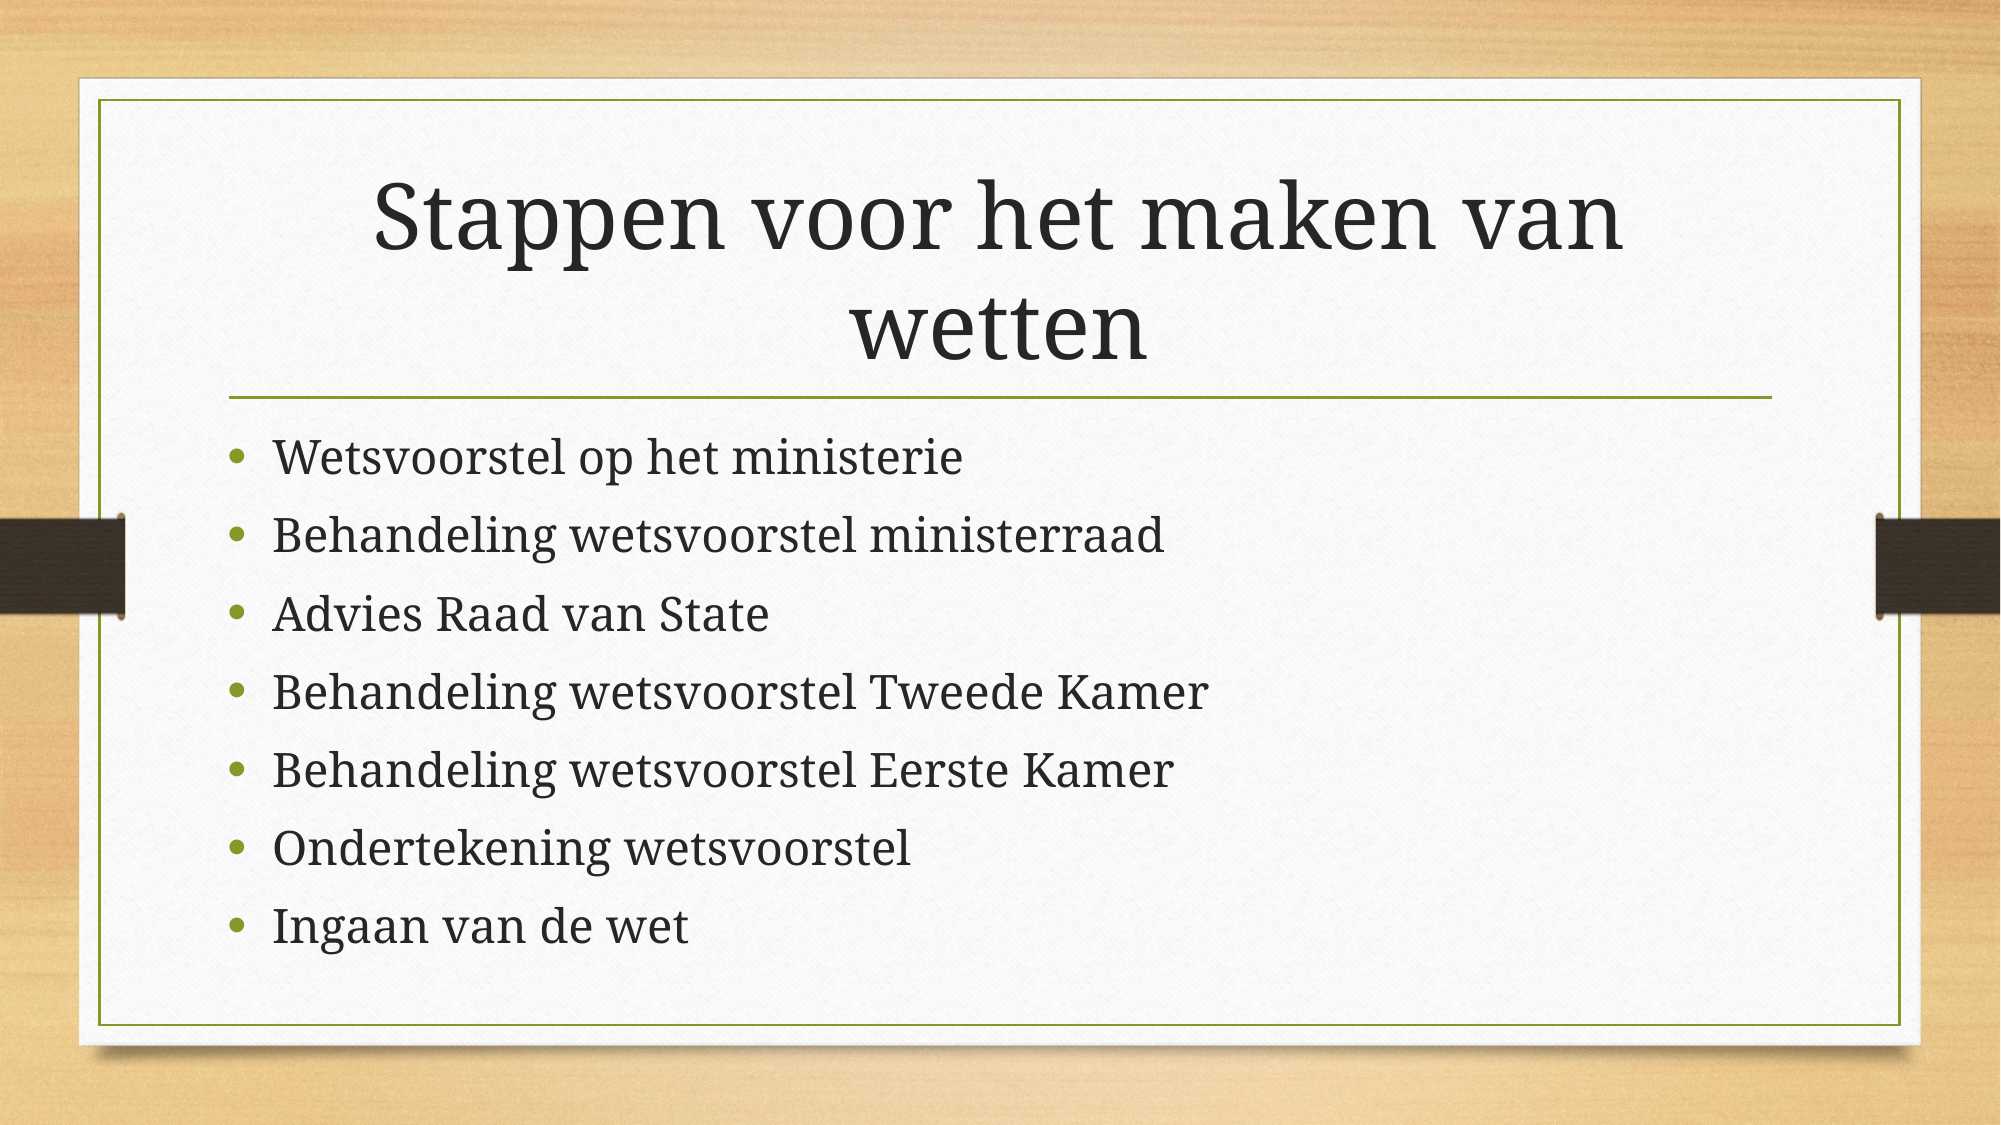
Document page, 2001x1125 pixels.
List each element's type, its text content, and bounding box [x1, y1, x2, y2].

title Stappen voor het maken van wetten [212, 161, 1788, 375]
picture [0, 0, 2001, 1125]
list Wetsvoorstel op het ministerie Behandeling wetsvoorstel ministerraad Advies Raad van State Behandeling wetsvoorstel Tweede Kamer Behandeling wetsvoorstel Eerste Kamer Ondertekening wetsvoorstel Ingaan van de wet [212, 419, 1788, 964]
